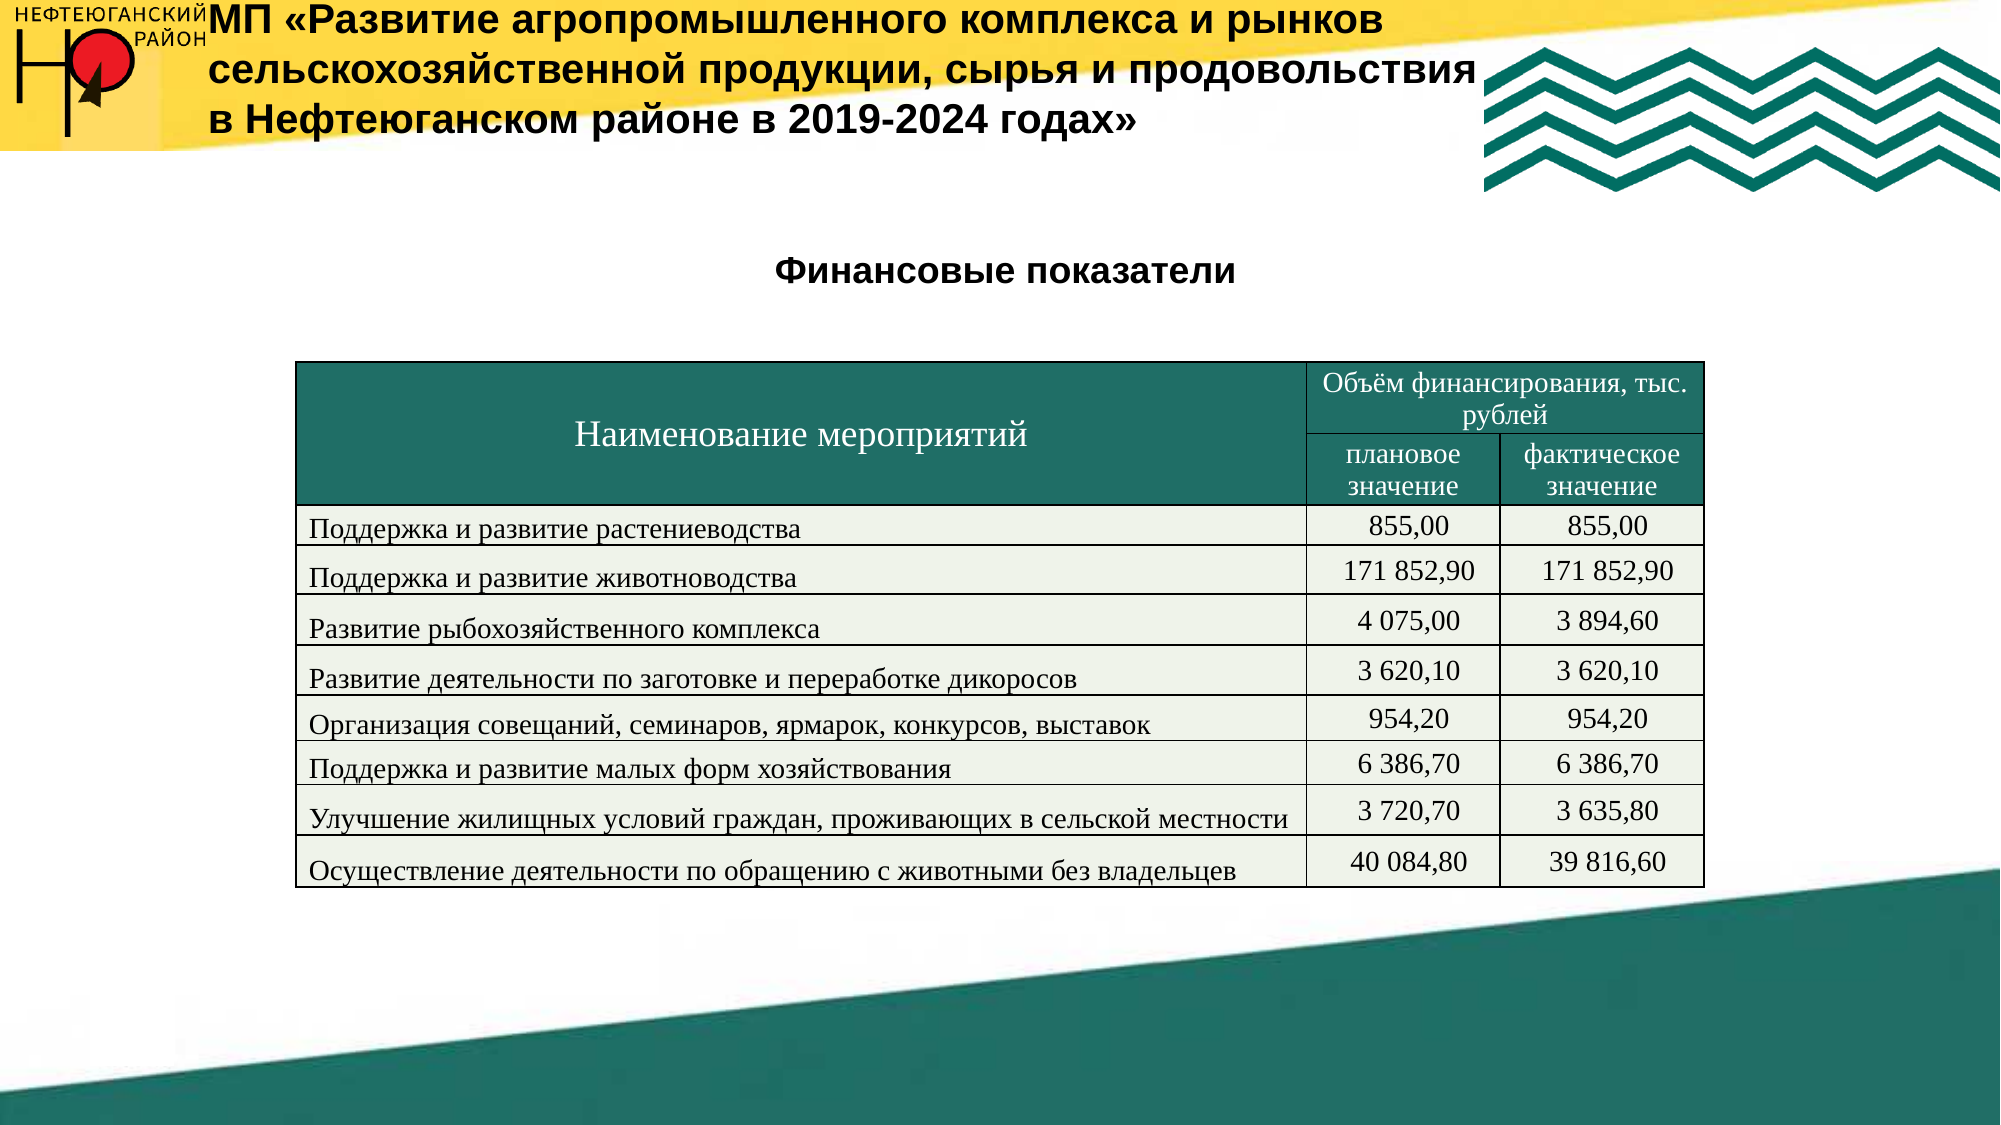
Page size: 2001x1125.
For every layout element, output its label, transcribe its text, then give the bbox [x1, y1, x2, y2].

table_cell 954,20 [1307, 696, 1499, 725]
table_cell Поддержка и развитие растениеводства [297, 506, 1306, 544]
table_cell 855,00 [1307, 506, 1499, 544]
text_box Финансовые показатели [759, 239, 1252, 299]
table_cell 3 620,10 [1501, 646, 1703, 694]
table_cell 171 852,90 [1501, 546, 1703, 593]
table_cell Поддержка и развитие животноводства [297, 546, 1306, 593]
table_cell фактическое значение [1501, 434, 1703, 504]
table_cell Организация совещаний, семинаров, ярмарок, конкурсов, выставок [297, 696, 1306, 725]
table_header Наименование мероприятий [297, 363, 1306, 504]
table_cell 855,00 [1501, 506, 1703, 544]
picture [0, 0, 2000, 192]
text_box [0, 727, 2000, 1125]
table_cell 171 852,90 [1307, 546, 1499, 593]
table_header Объём финансирования, тыс. рублей [1307, 363, 1703, 433]
table_cell плановое значение [1307, 434, 1499, 504]
table_cell Развитие деятельности по заготовке и переработке дикоросов [297, 646, 1306, 694]
table_cell 954,20 [1501, 696, 1703, 725]
table_cell 3 620,10 [1307, 646, 1499, 694]
table_cell Развитие рыбохозяйственного комплекса [297, 595, 1306, 644]
table_cell 4 075,00 [1307, 595, 1499, 644]
table_cell 3 894,60 [1501, 595, 1703, 644]
